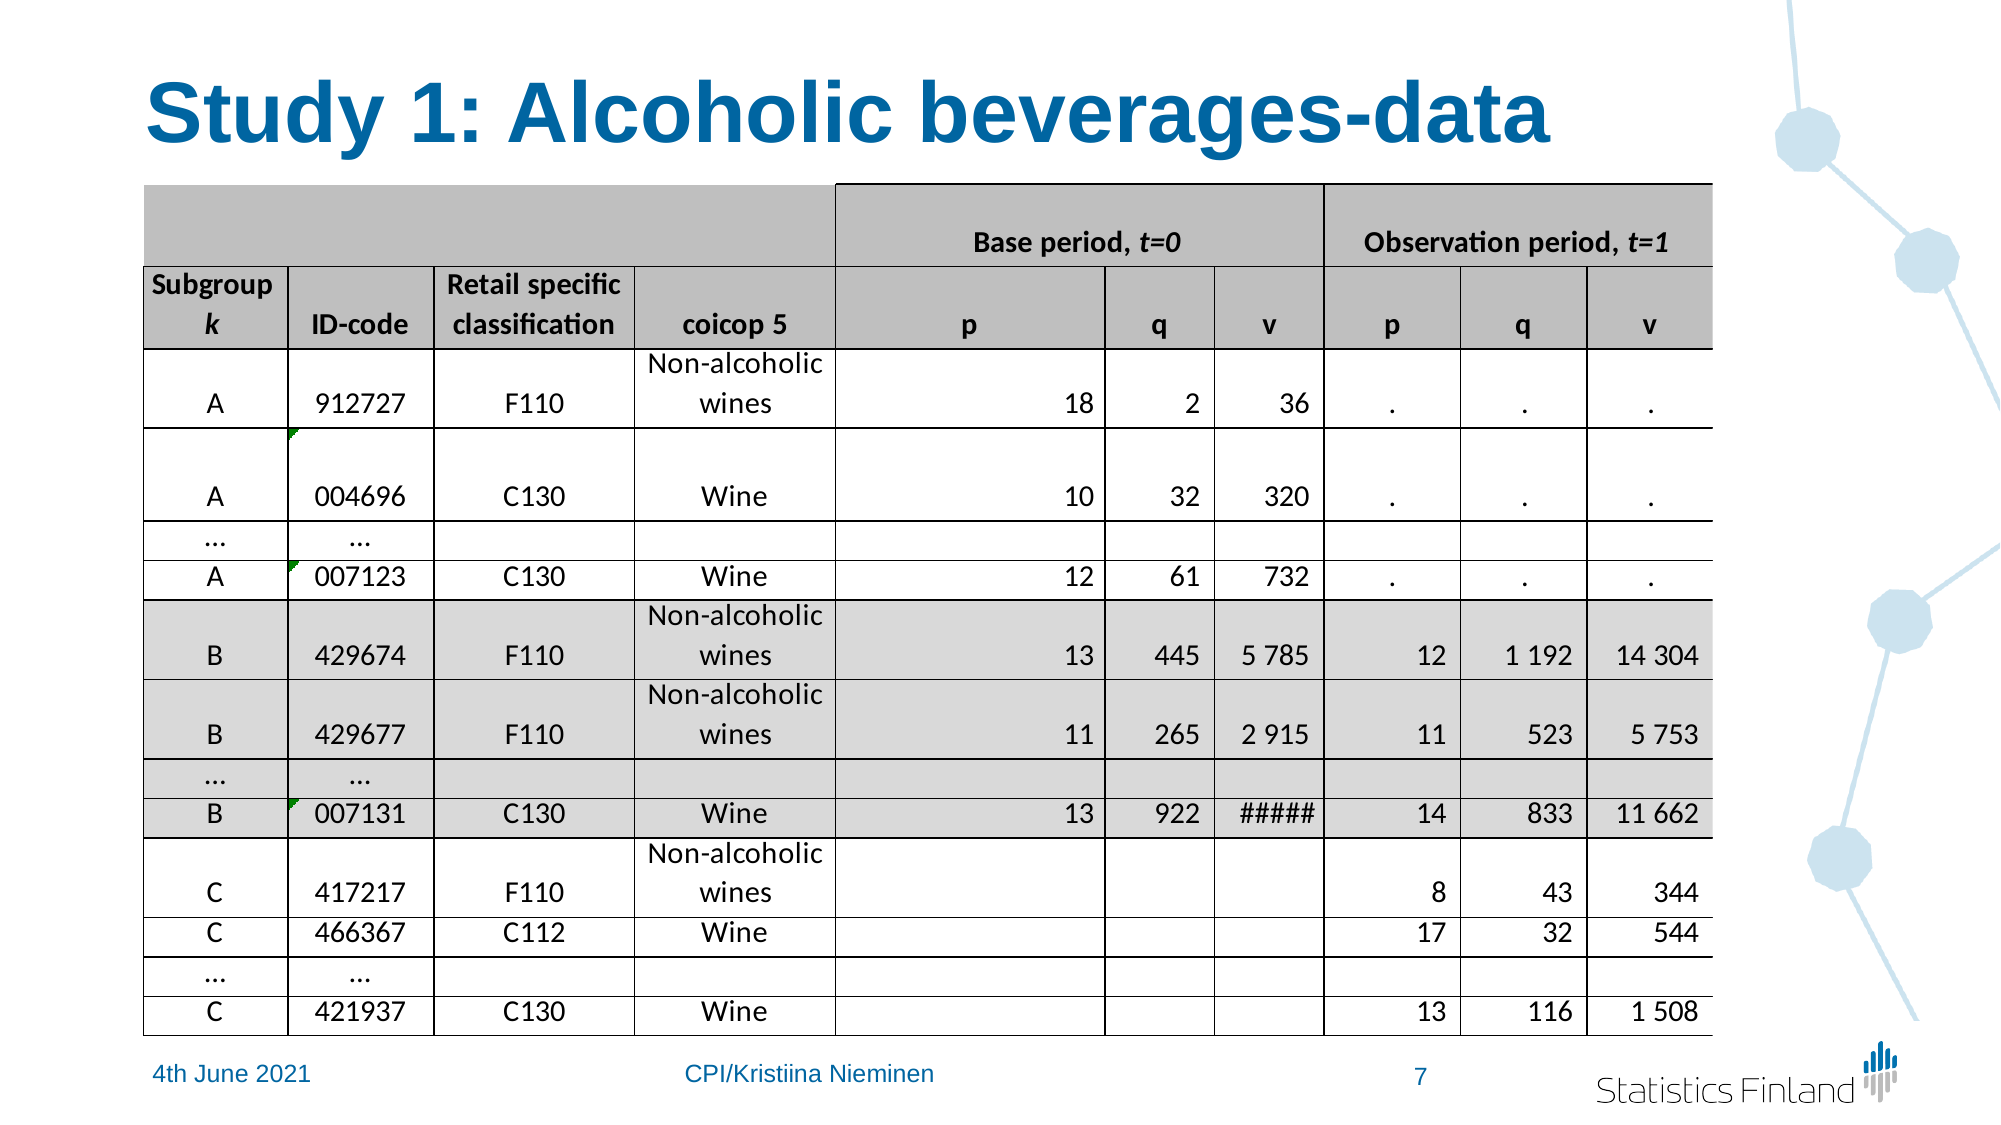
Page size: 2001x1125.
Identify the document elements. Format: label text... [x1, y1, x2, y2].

footer CPI/Kristiina Nieminen [428, 1042, 1193, 1103]
slide_number 7 [1369, 1045, 1443, 1106]
picture [0, 0, 2001, 1125]
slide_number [137, 1042, 428, 1103]
title Study 1: Alcoholic beverages-data [130, 59, 1908, 169]
